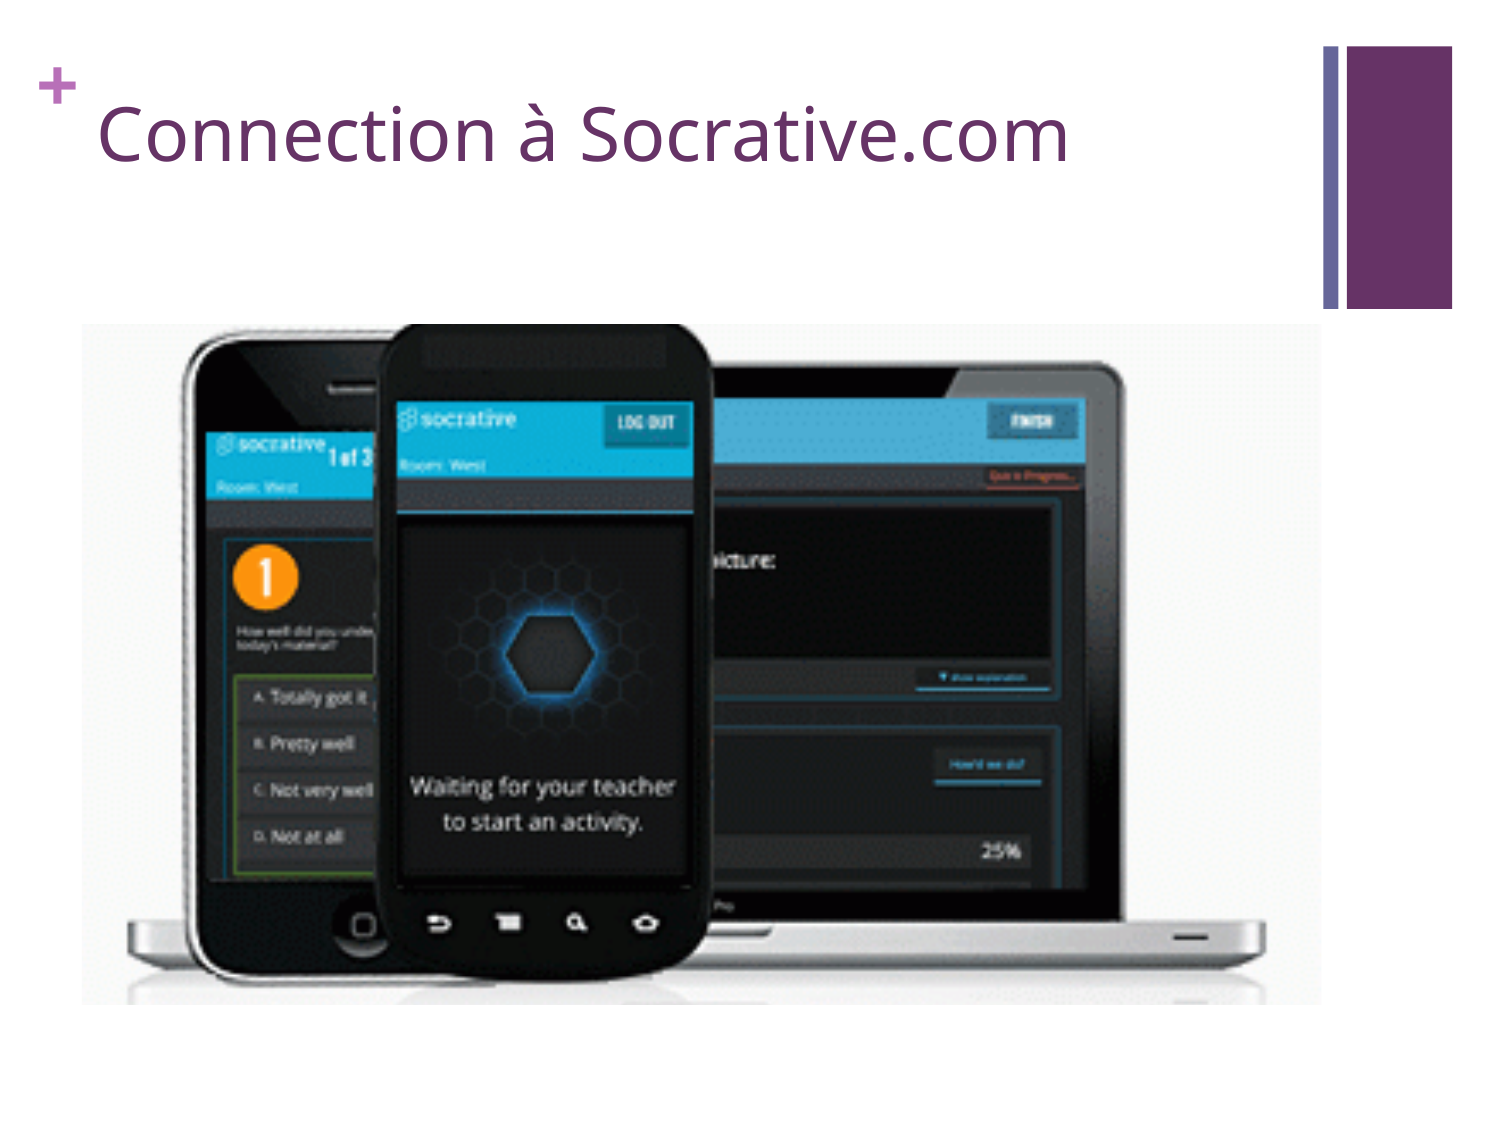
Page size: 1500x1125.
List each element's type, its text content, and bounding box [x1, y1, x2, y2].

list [81, 324, 1322, 1006]
title Connection à Socrative.com [81, 79, 1322, 263]
